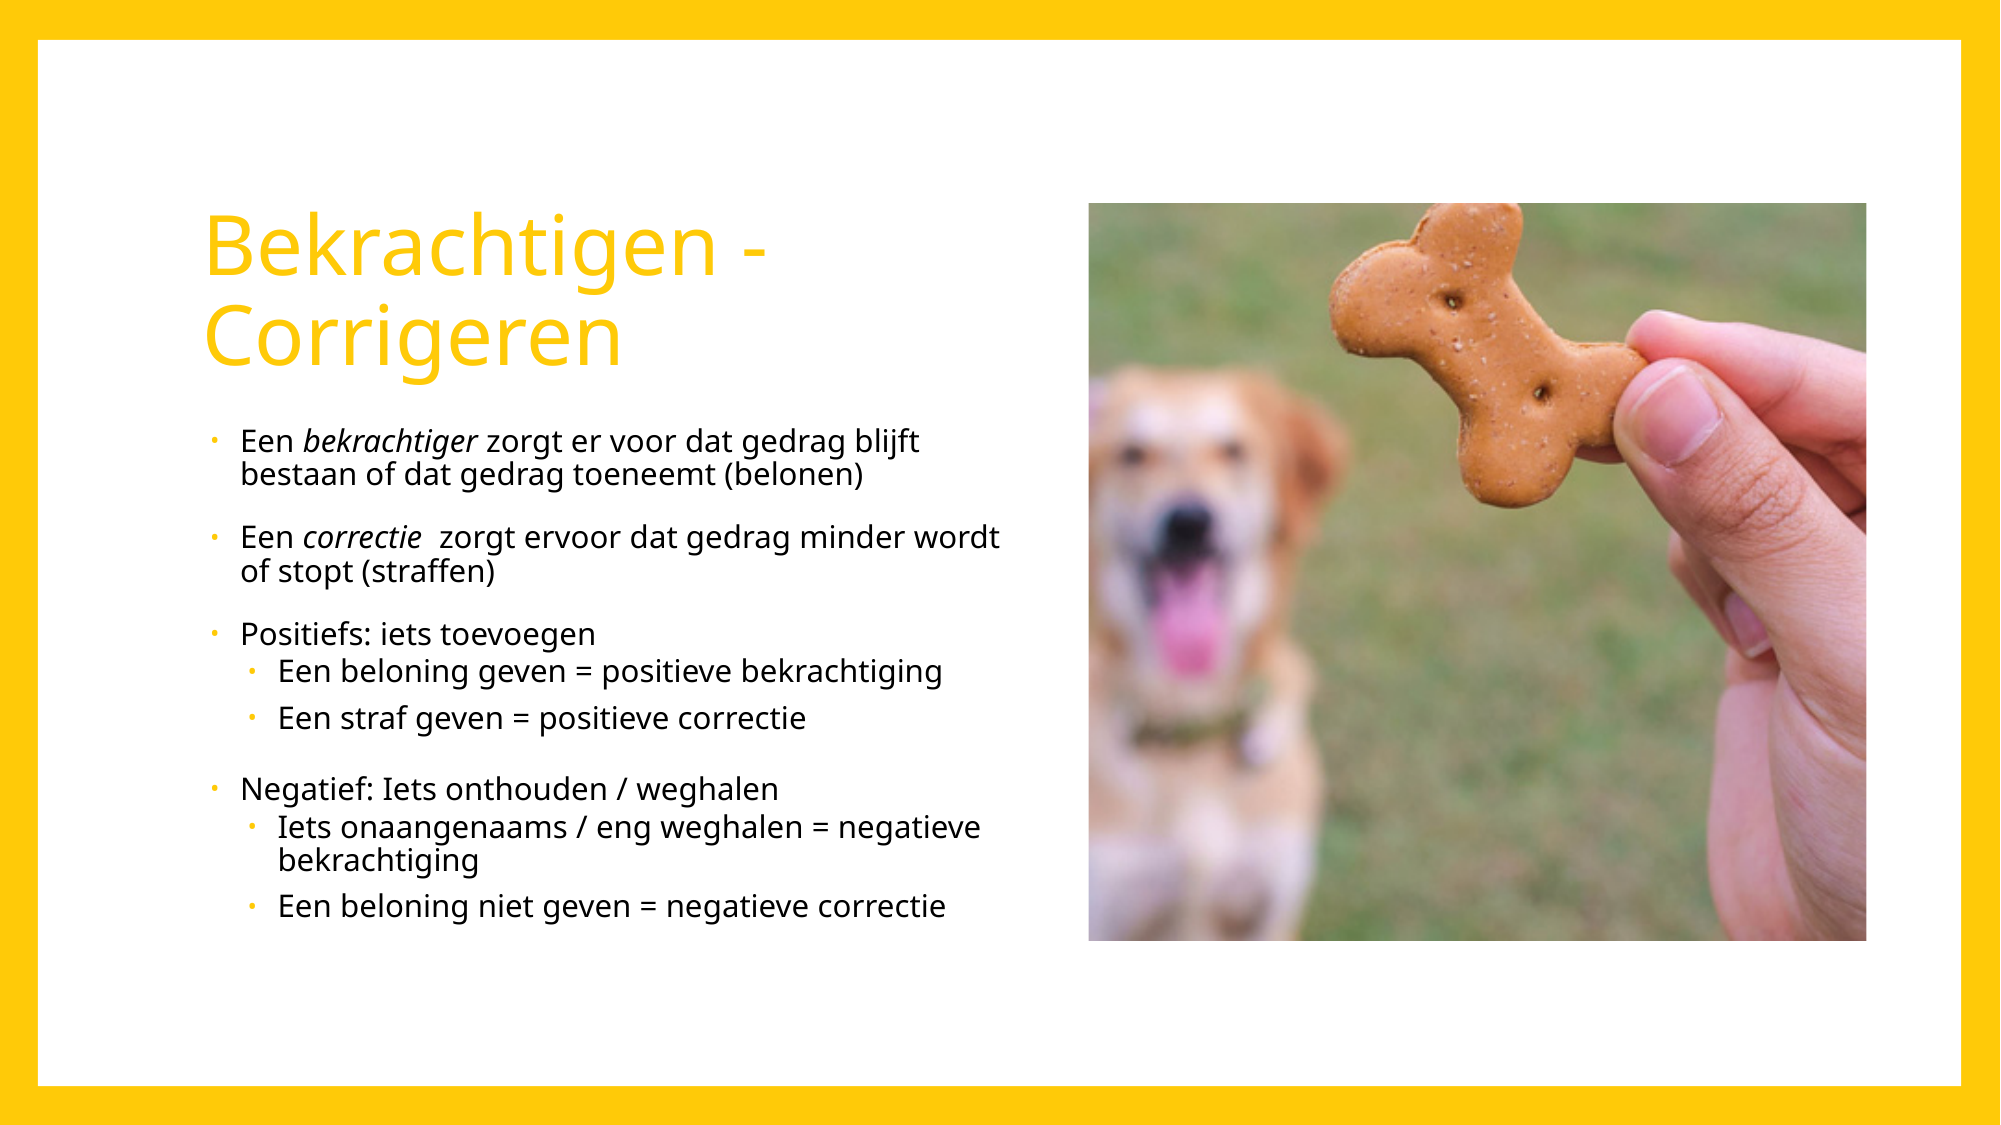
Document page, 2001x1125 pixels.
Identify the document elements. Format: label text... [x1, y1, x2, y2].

picture [1088, 202, 1867, 941]
title Bekrachtigen - Corrigeren [187, 175, 1041, 413]
list Een bekrachtiger zorgt er voor dat gedrag blijft bestaan of dat gedrag toeneemt (belonen) Een correctie zorgt ervoor dat gedrag minder wordt of stopt (straffen) Positiefs: iets toevoegen Een beloning geven = positieve bekrachtiging Een straf geven = positieve correctie Negatief: Iets onthouden / weghalen Iets onaangenaams / eng weghalen = negatieve bekrachtiging Een beloning niet geven = negatieve correctie [187, 417, 1022, 1000]
